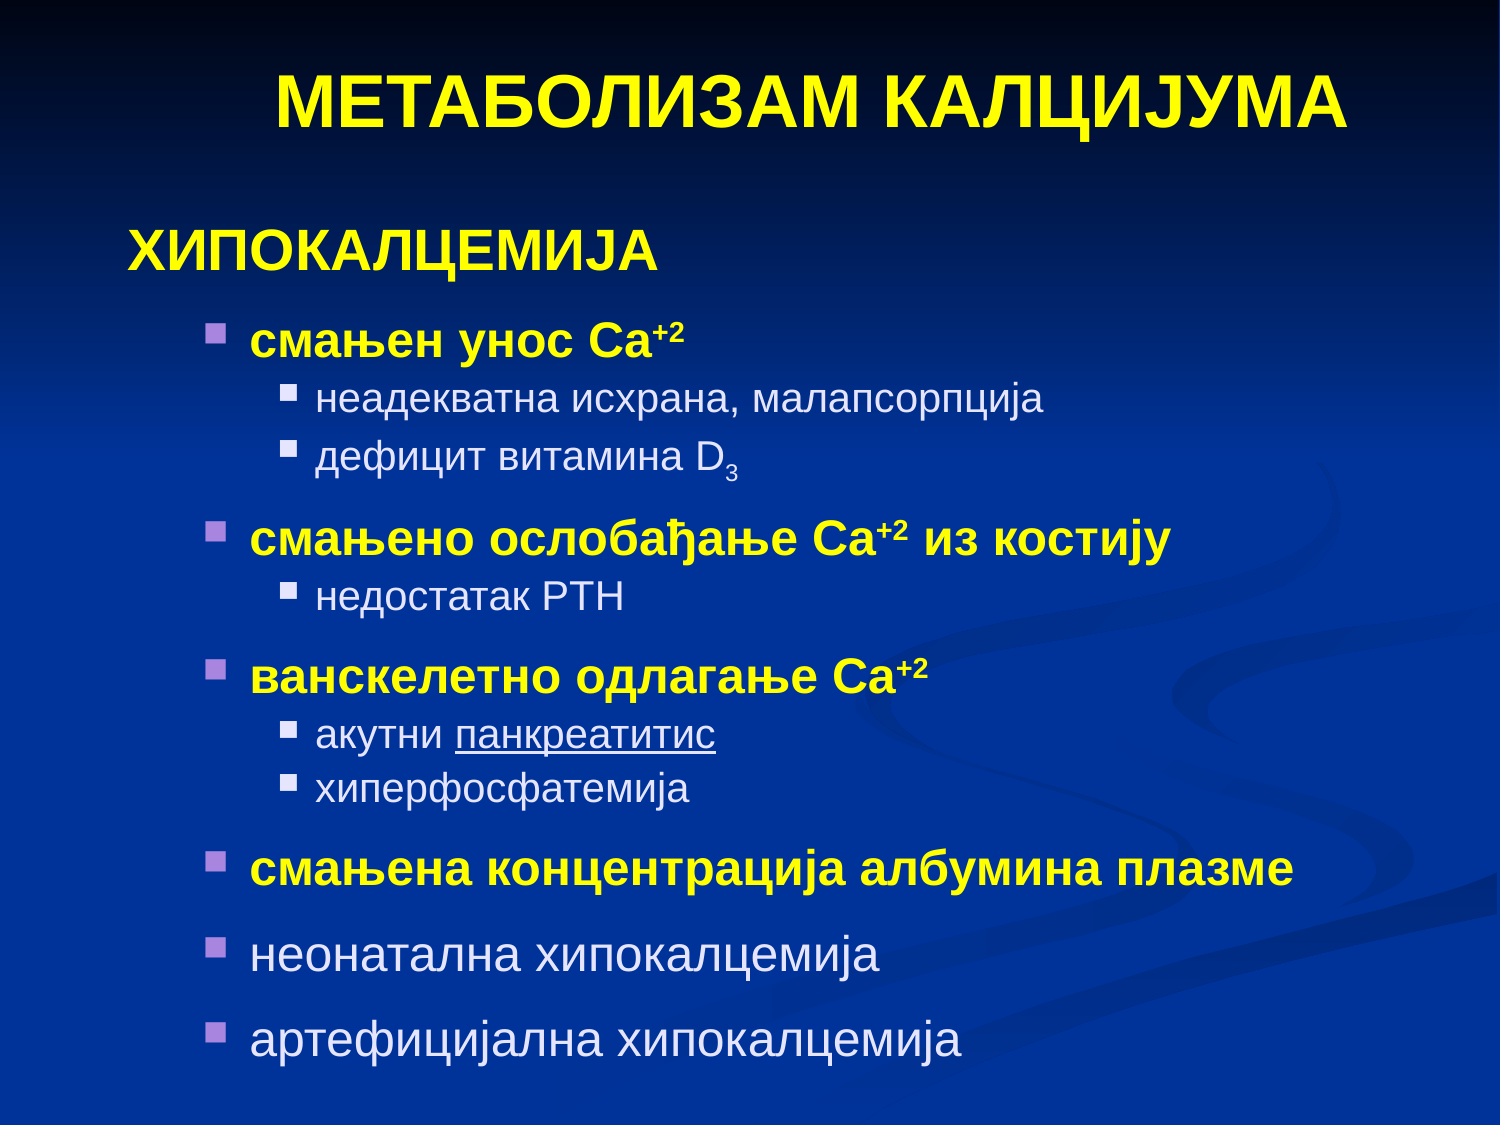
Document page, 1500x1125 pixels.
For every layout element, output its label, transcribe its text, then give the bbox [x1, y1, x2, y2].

text_box МЕТАБОЛИЗАМ КАЛЦИЈУМА [125, 37, 1500, 150]
list ХИПОКАЛЦЕМИЈА смањен унос Ca+2 неадекватна исхрана, малапсорпција дефицит витамина D3 смањено ослобађање Ca+2 из костију недостатак PTH ванскелетно одлагање Ca+2 акутни панкреатитис хиперфосфатемија смањена концентрација албумина плазме неонатална хипокалцемија артефицијална хипокалцемија [112, 212, 1500, 1125]
